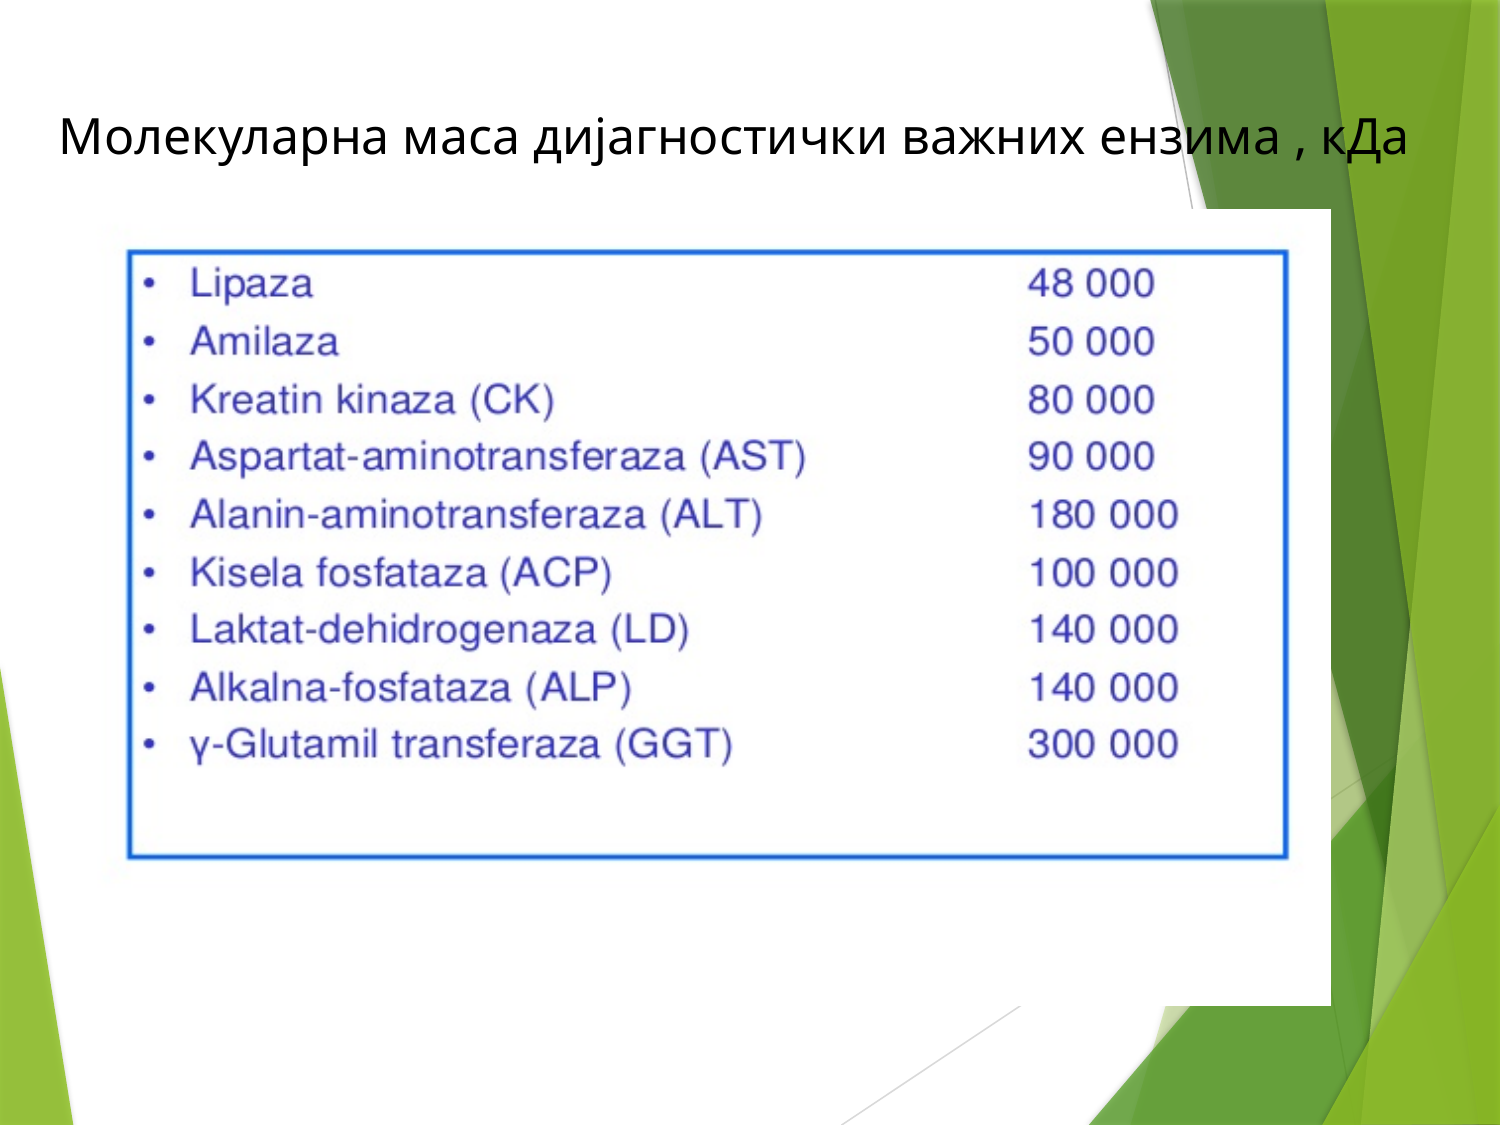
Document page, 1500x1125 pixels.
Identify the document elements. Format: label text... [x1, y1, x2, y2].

picture [67, 208, 1332, 1007]
text_box Молекуларна маса дијагностички важних ензима , кДа [44, 97, 1500, 172]
